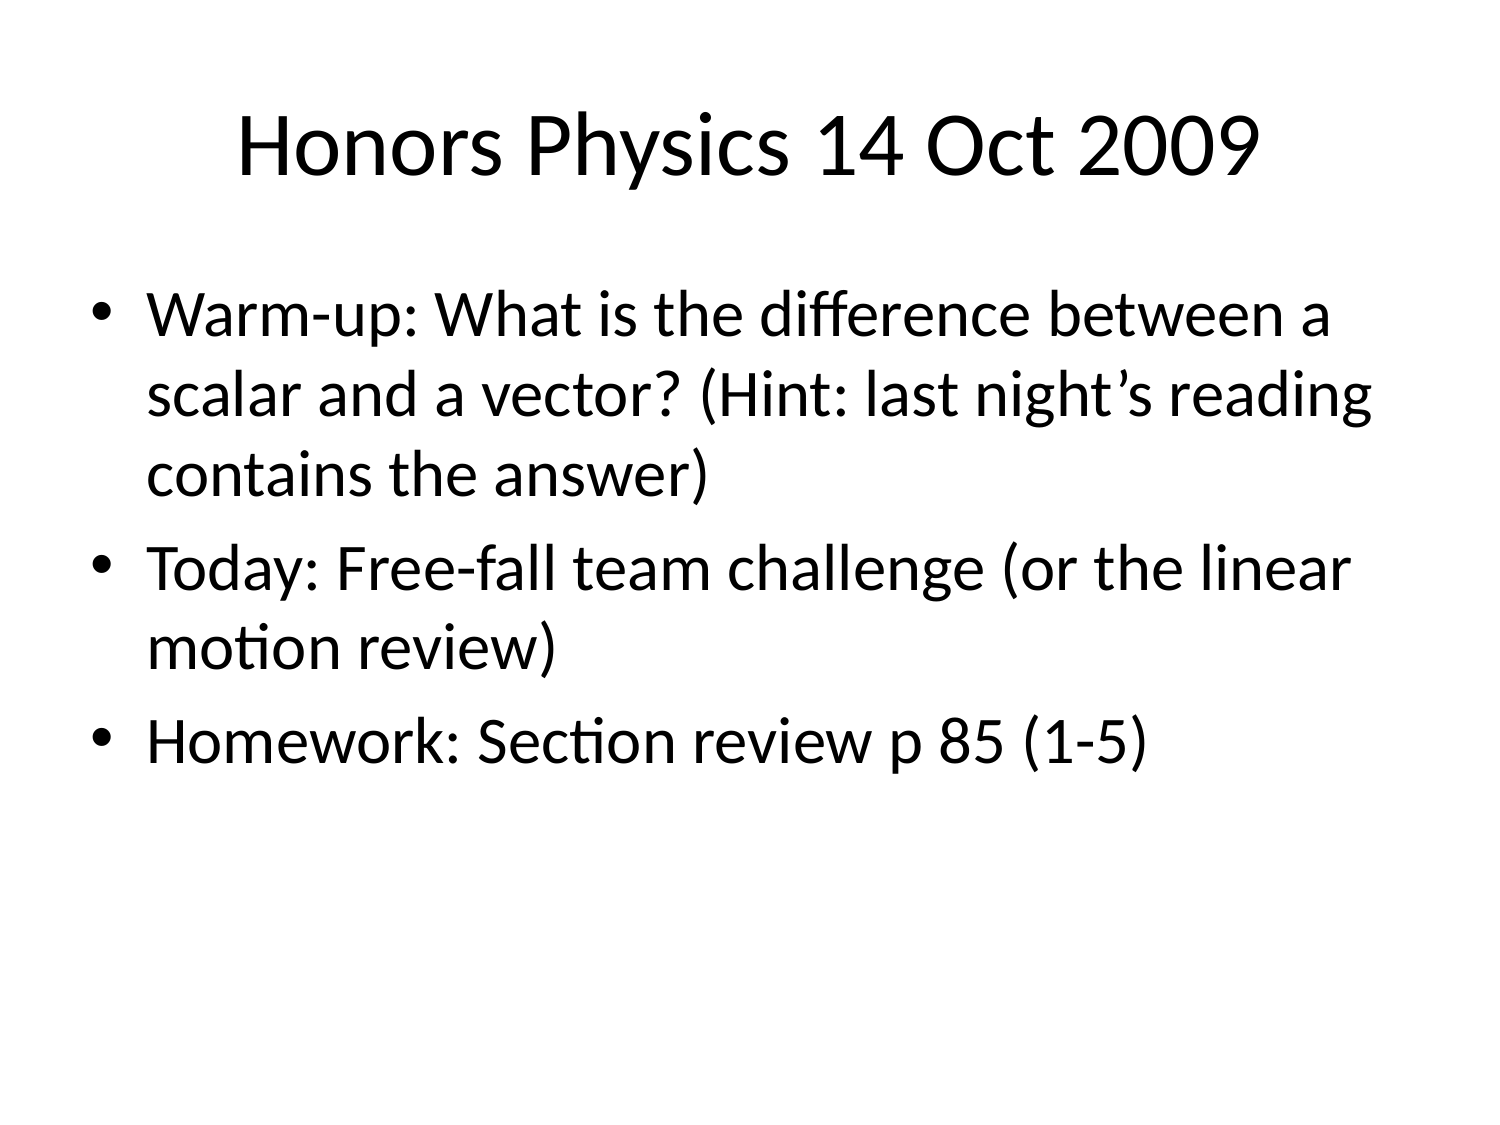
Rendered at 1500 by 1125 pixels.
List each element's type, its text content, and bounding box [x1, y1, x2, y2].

list Warm-up: What is the difference between a scalar and a vector? (Hint: last night’s reading contains the answer) Today: Free-fall team challenge (or the linear motion review) Homework: Section review p 85 (1-5) [75, 262, 1425, 1005]
title Honors Physics 14 Oct 2009 [75, 45, 1425, 233]
